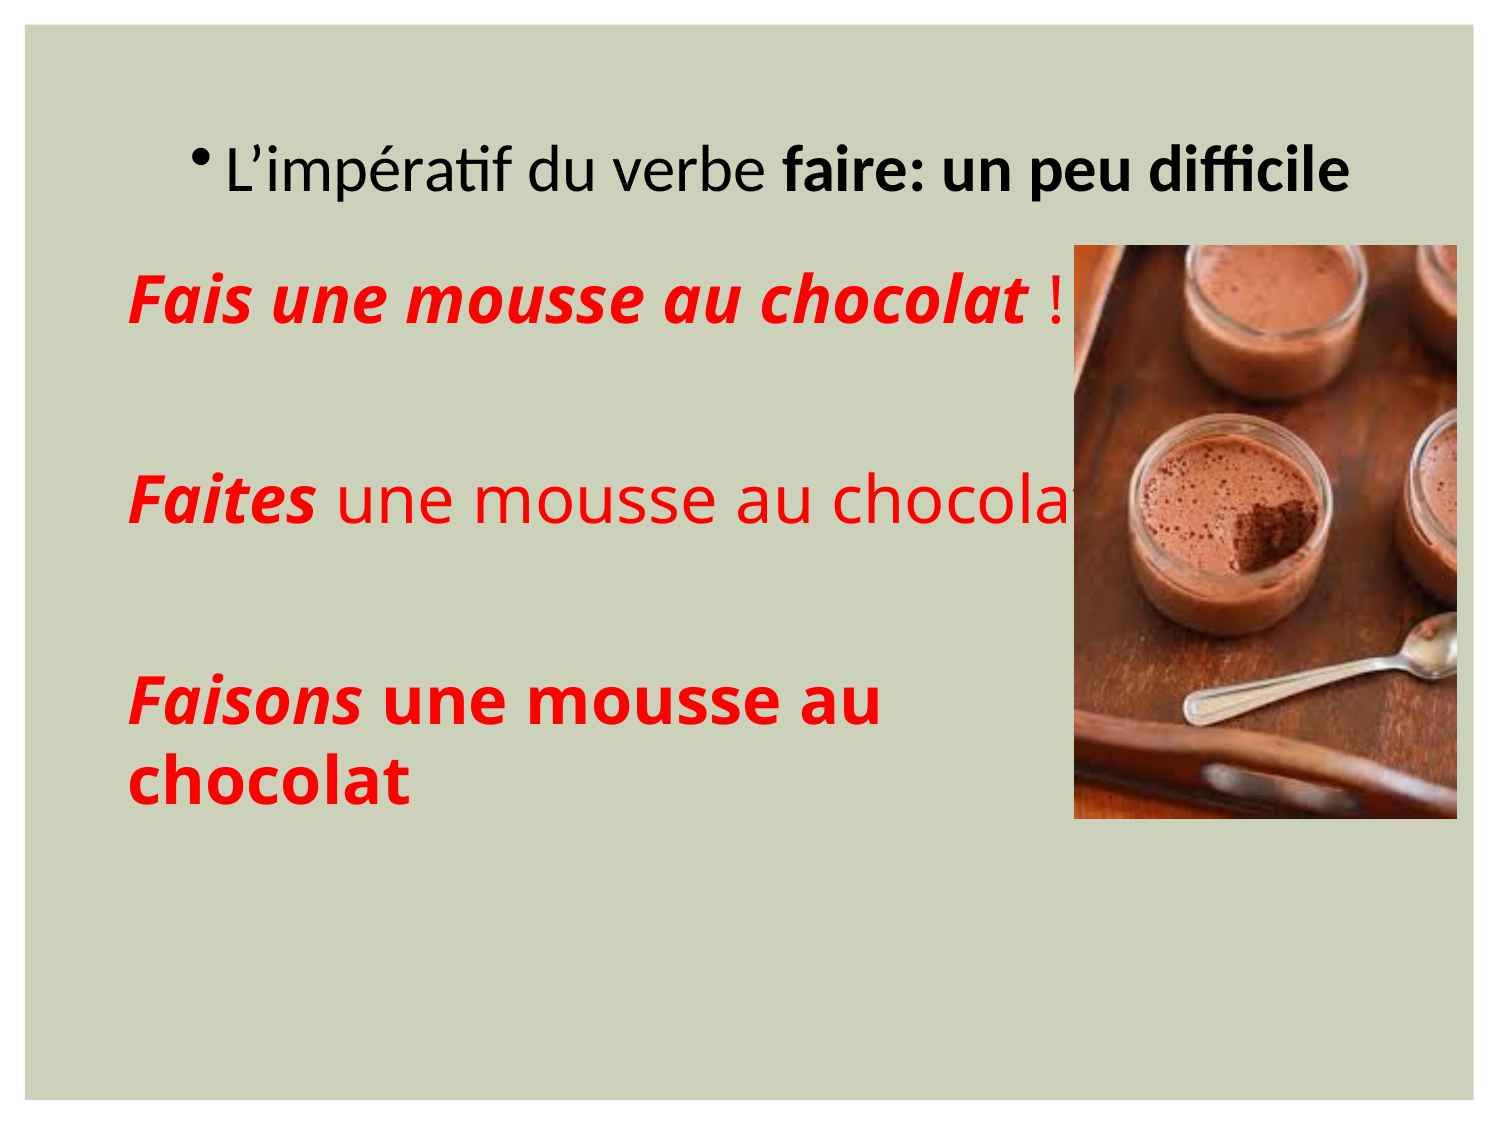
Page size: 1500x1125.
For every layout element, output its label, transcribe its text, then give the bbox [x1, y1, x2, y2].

text_box Fais une mousse au chocolat ! [112, 249, 1070, 345]
text_box L’impératif du verbe faire: un peu difficile [174, 117, 1400, 213]
text_box Faites une mousse au chocolat! [112, 449, 1069, 545]
text_box Faisons une mousse au chocolat [112, 650, 1072, 826]
picture [1074, 245, 1457, 819]
